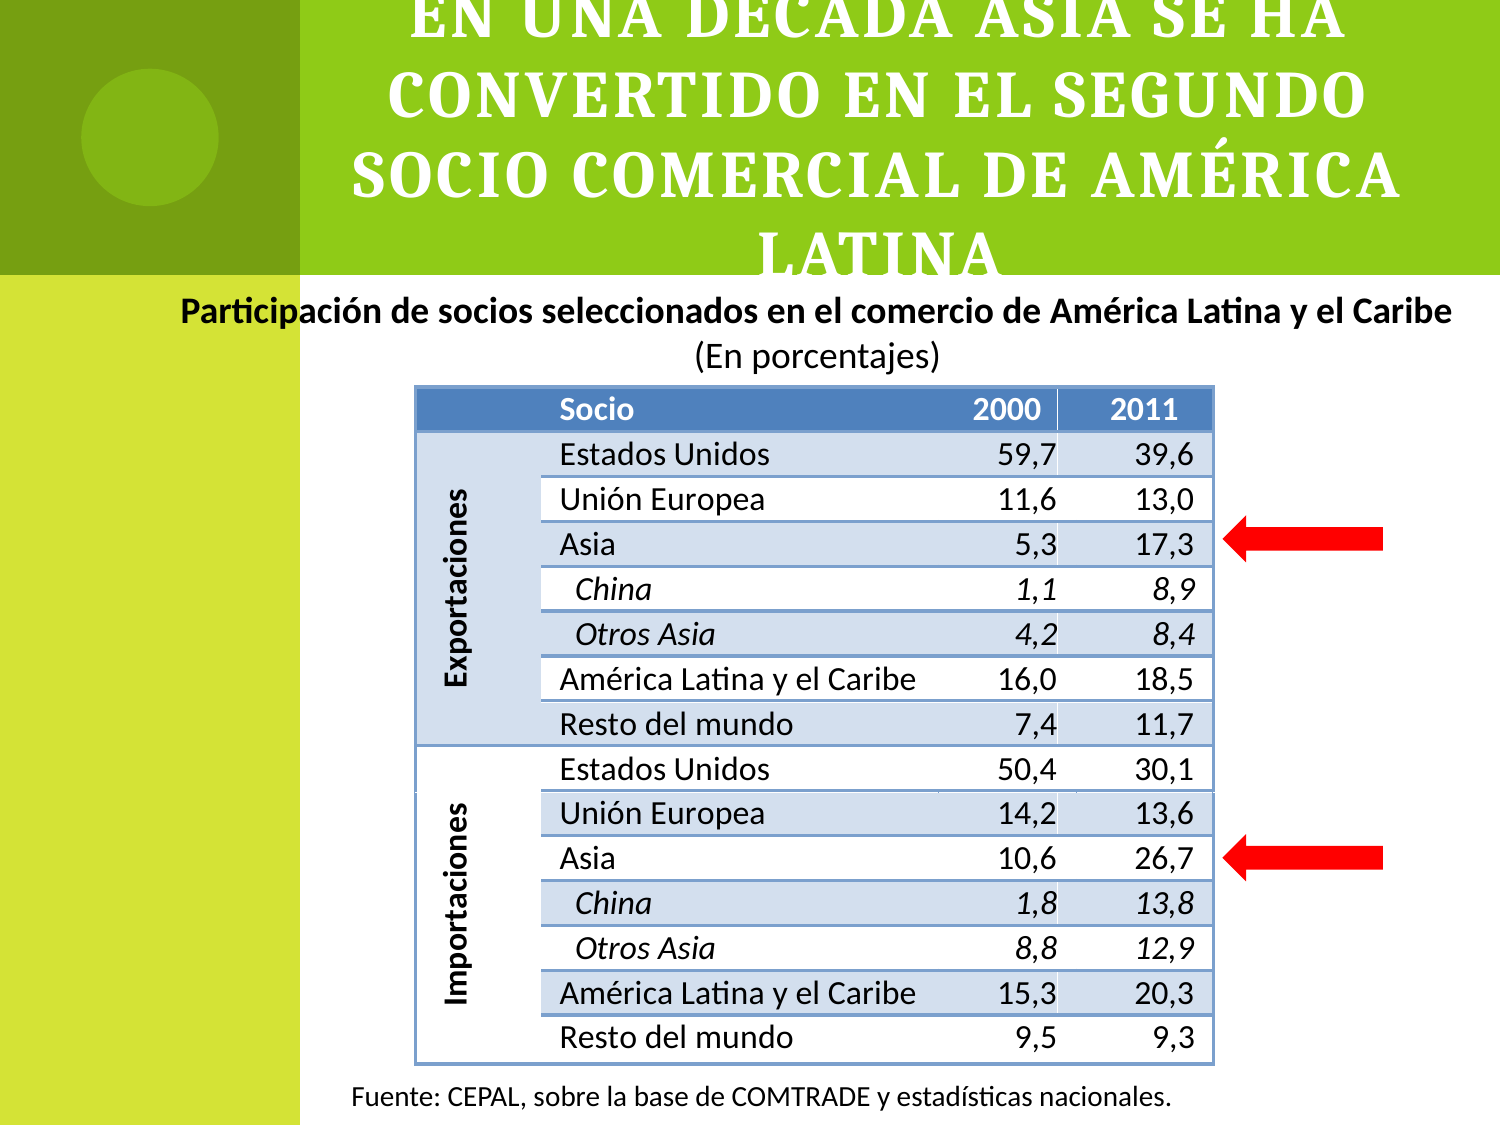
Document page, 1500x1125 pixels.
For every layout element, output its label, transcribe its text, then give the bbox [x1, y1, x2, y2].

picture [0, 385, 1500, 1125]
title En una década Asia se ha convertido en el segundo socio comercial de América Latina [312, 37, 1447, 225]
text_box Participación de socios seleccionados en el comercio de América Latina y el Caribe (En porcentajes) [165, 278, 1470, 381]
